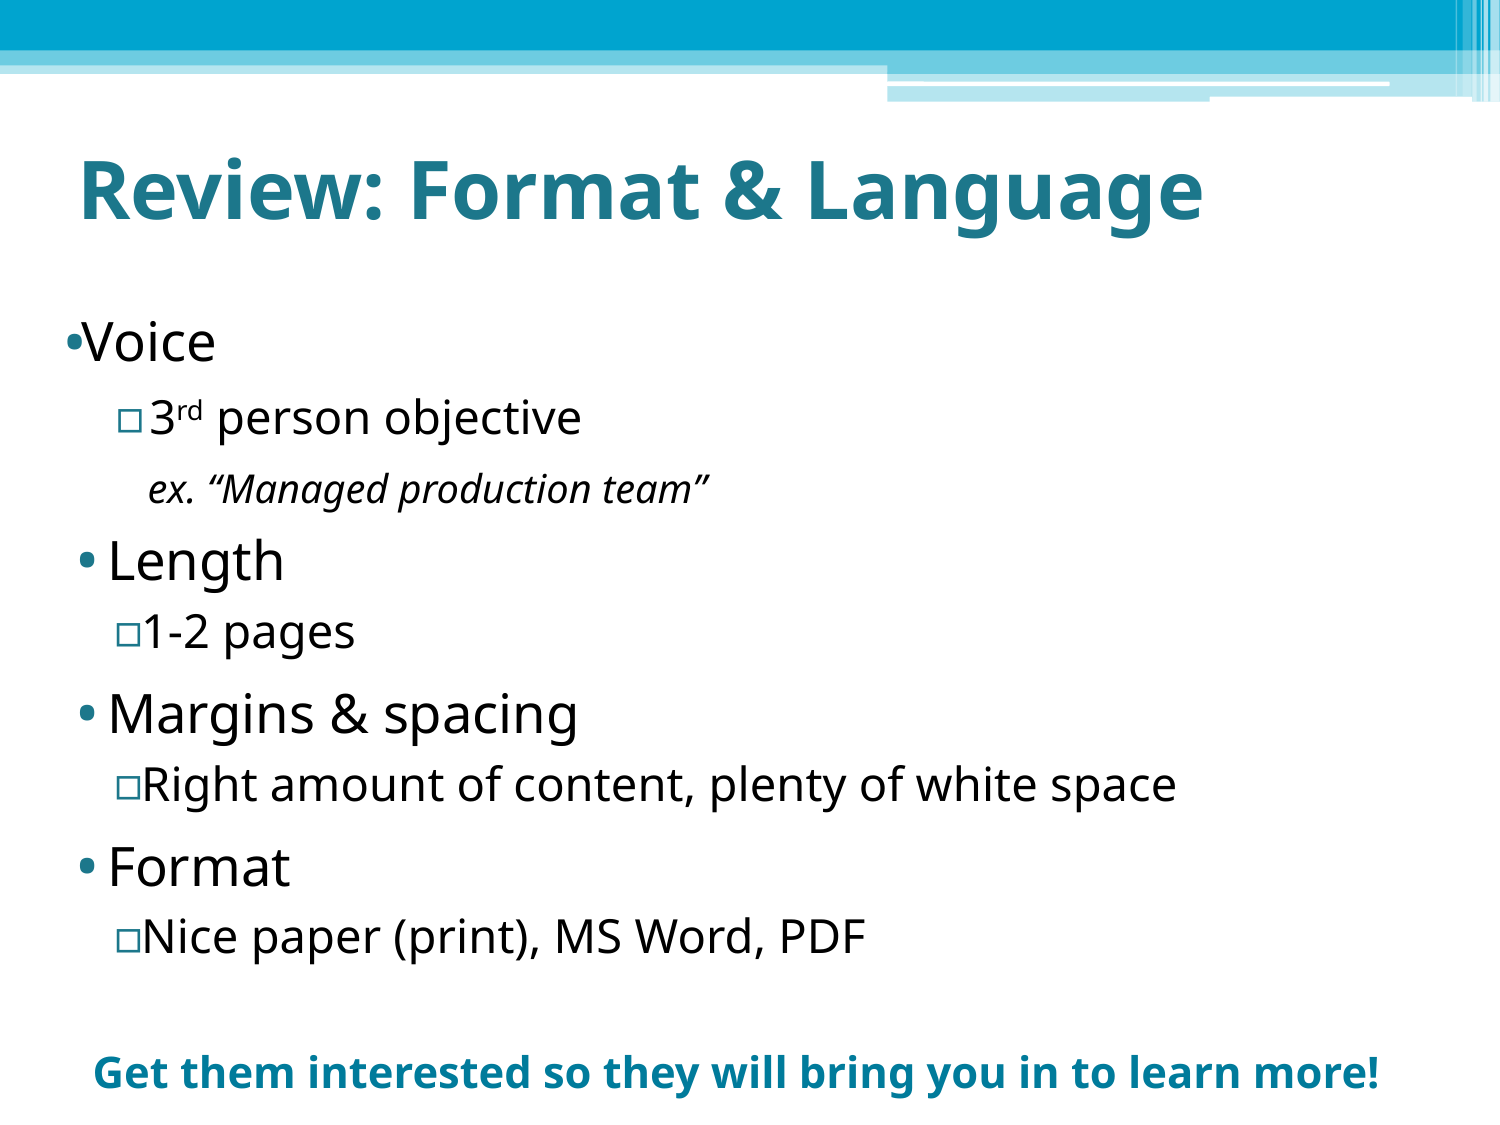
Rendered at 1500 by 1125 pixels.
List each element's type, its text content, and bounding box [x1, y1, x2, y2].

title Review: Format & Language [62, 99, 1413, 275]
list Voice 3rd person objective ex. “Managed production team” Length 1-2 pages Margins & spacing Right amount of content, plenty of white space Format Nice paper (print), MS Word, PDF Get them interested so they will bring you in to learn more! [50, 299, 1469, 1113]
